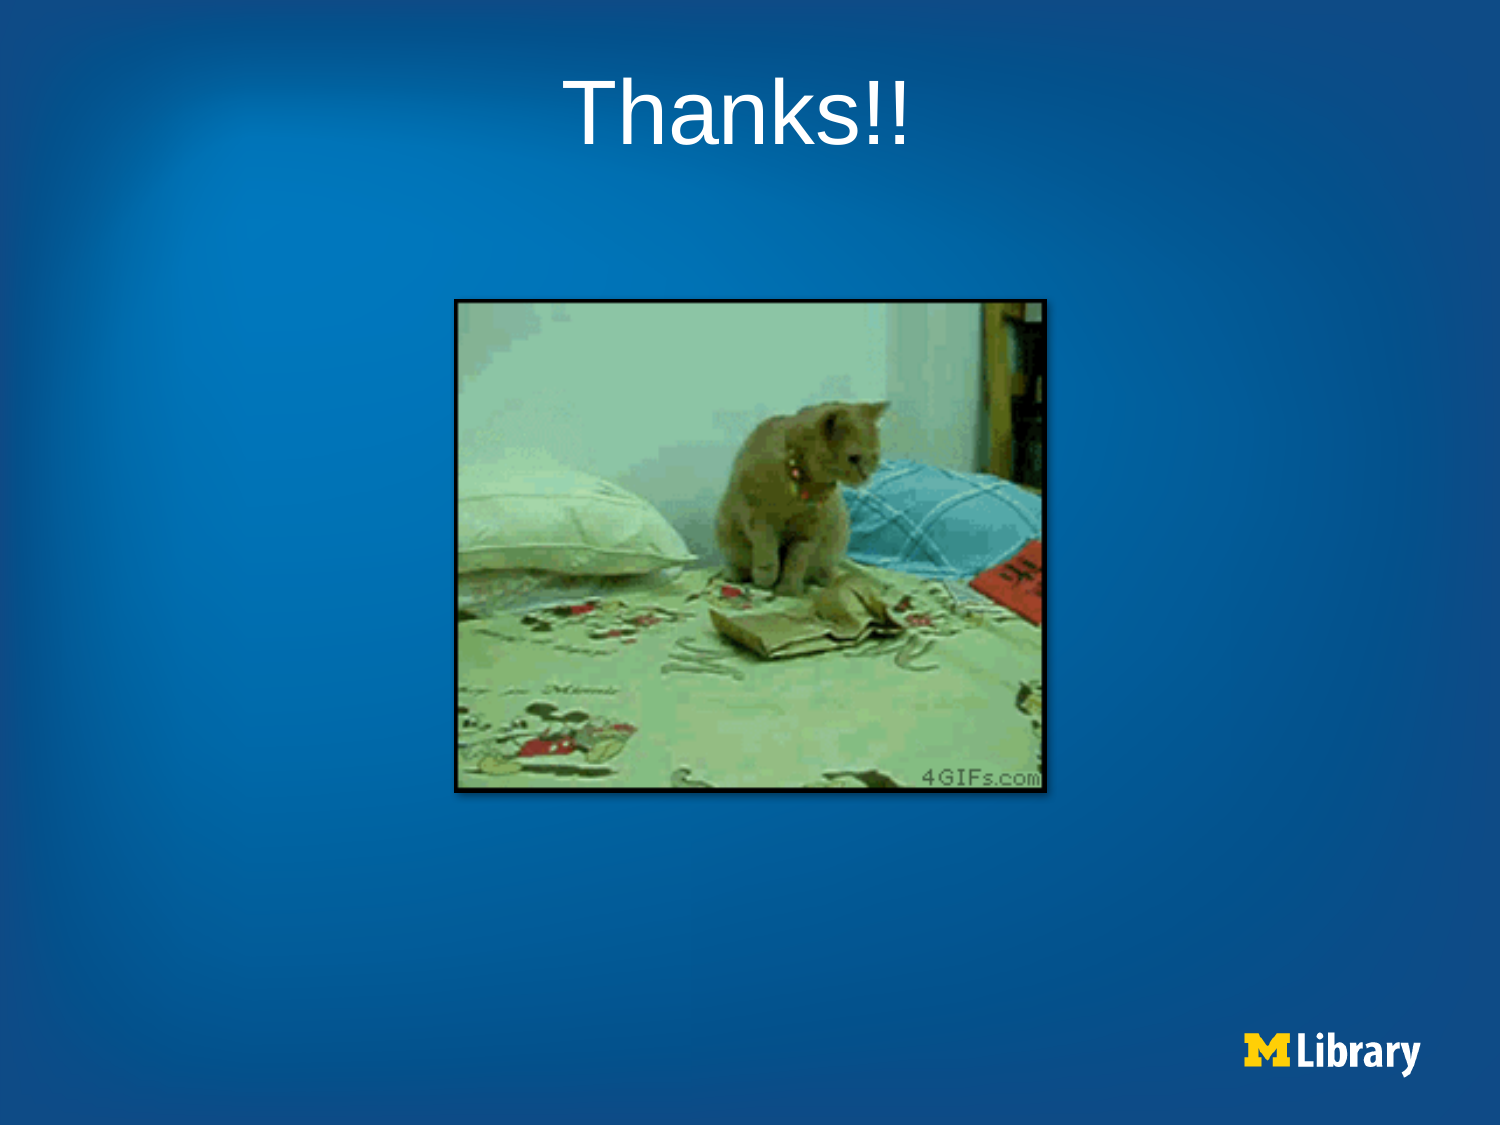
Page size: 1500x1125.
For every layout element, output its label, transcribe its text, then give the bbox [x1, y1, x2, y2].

picture [0, 0, 1500, 1125]
text_box Thanks!! [74, 45, 1425, 233]
